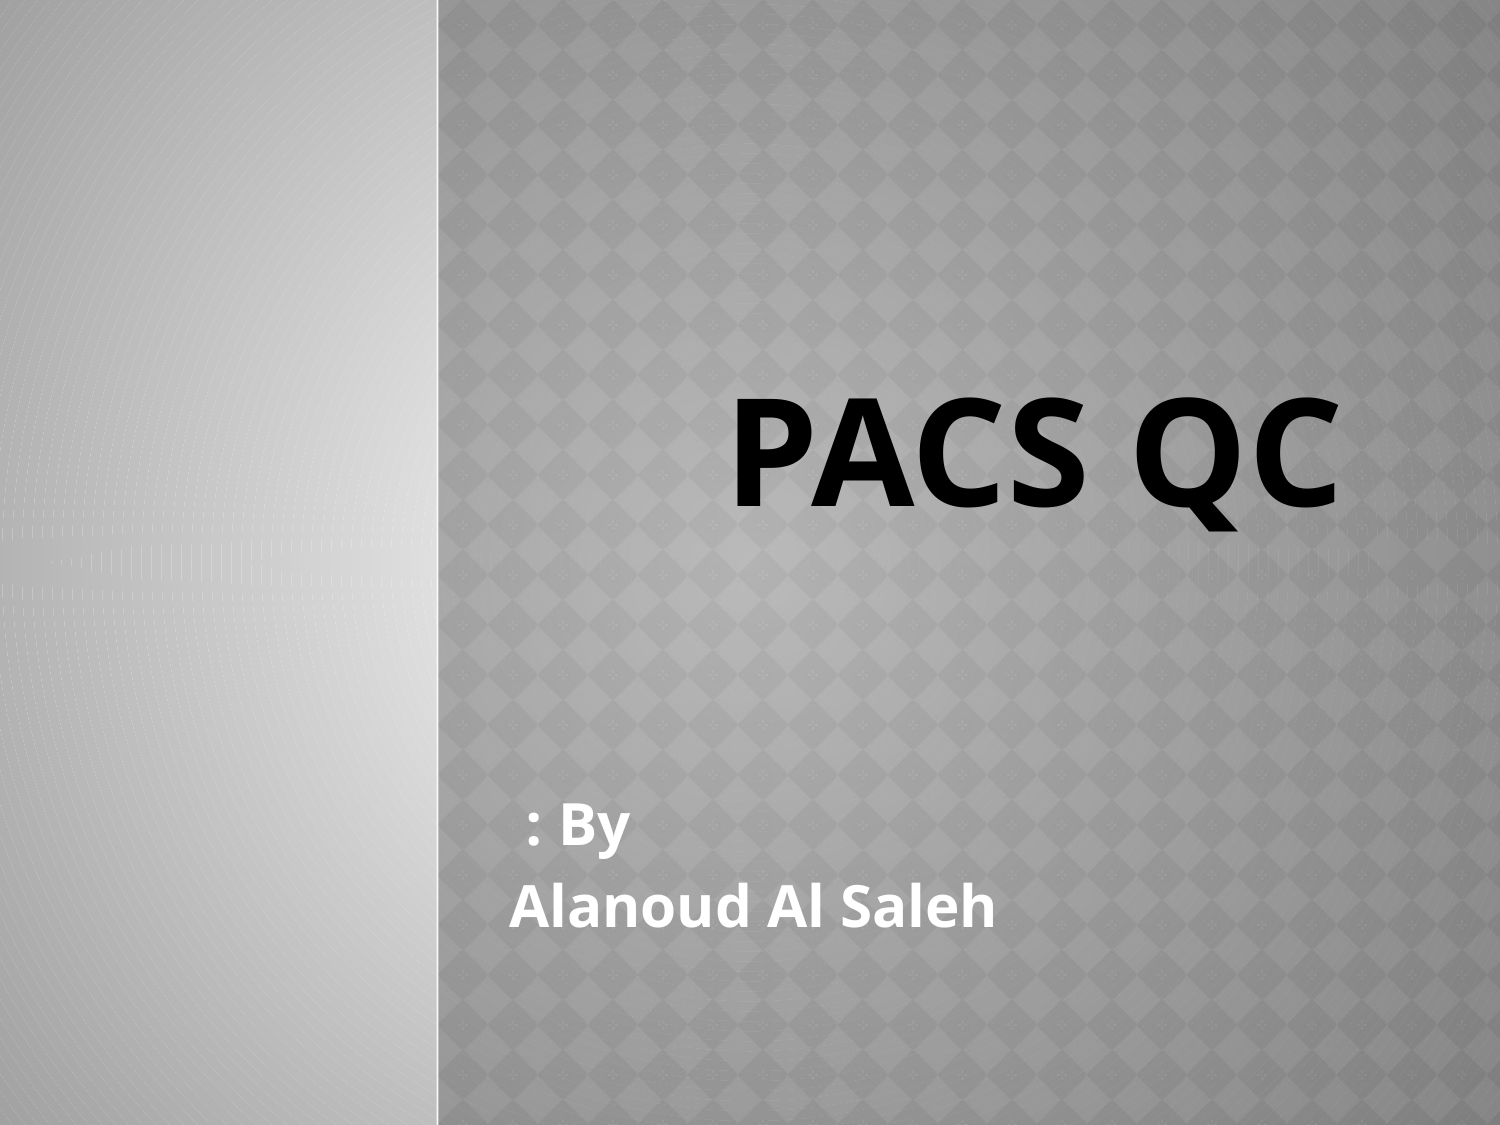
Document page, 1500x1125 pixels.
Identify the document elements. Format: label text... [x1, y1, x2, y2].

subtitle By : Alanoud Al Saleh [501, 786, 1341, 968]
title PACS QC [513, 66, 1352, 537]
